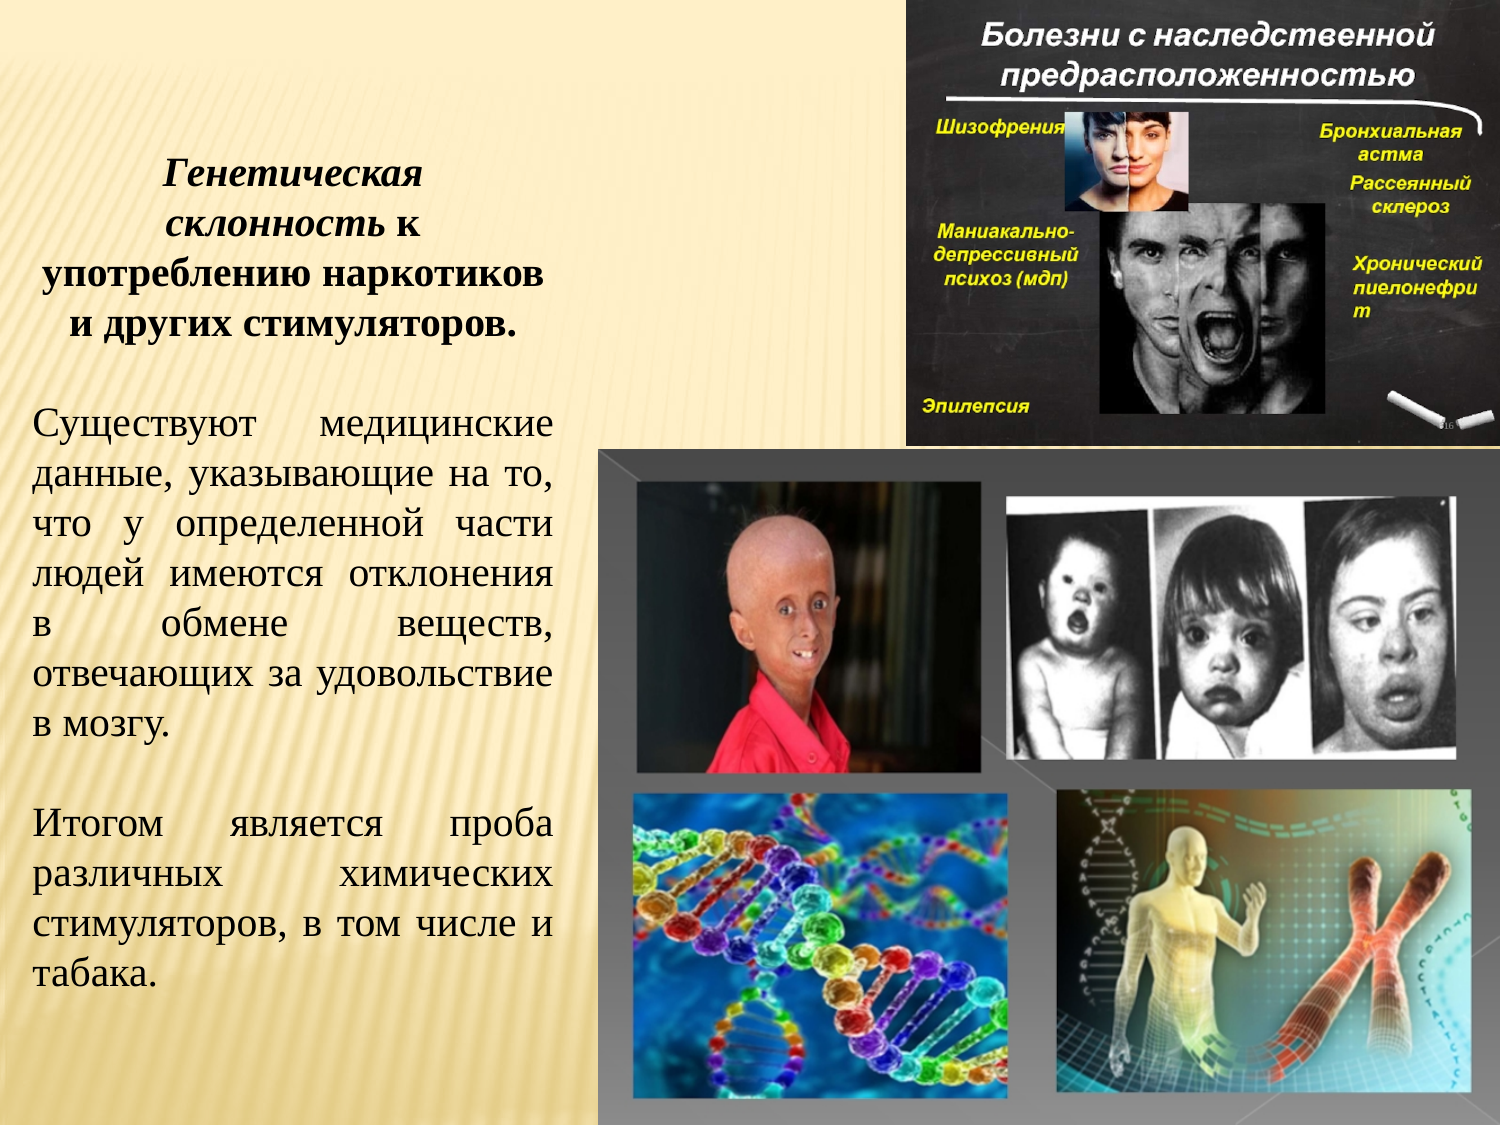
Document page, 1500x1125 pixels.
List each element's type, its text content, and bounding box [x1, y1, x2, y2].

text_box Генетическая склонность к употреблению наркотиков и других стимуляторов. Существуют медицинские данные, указывающие на то, что у определенной части людей имеются отклонения в обмене веществ, отвечающих за удовольствие в мозгу. Итогом является проба различных химических стимуляторов, в том числе и табака. [17, 137, 569, 1003]
picture [905, 0, 1500, 446]
picture [598, 448, 1500, 1125]
